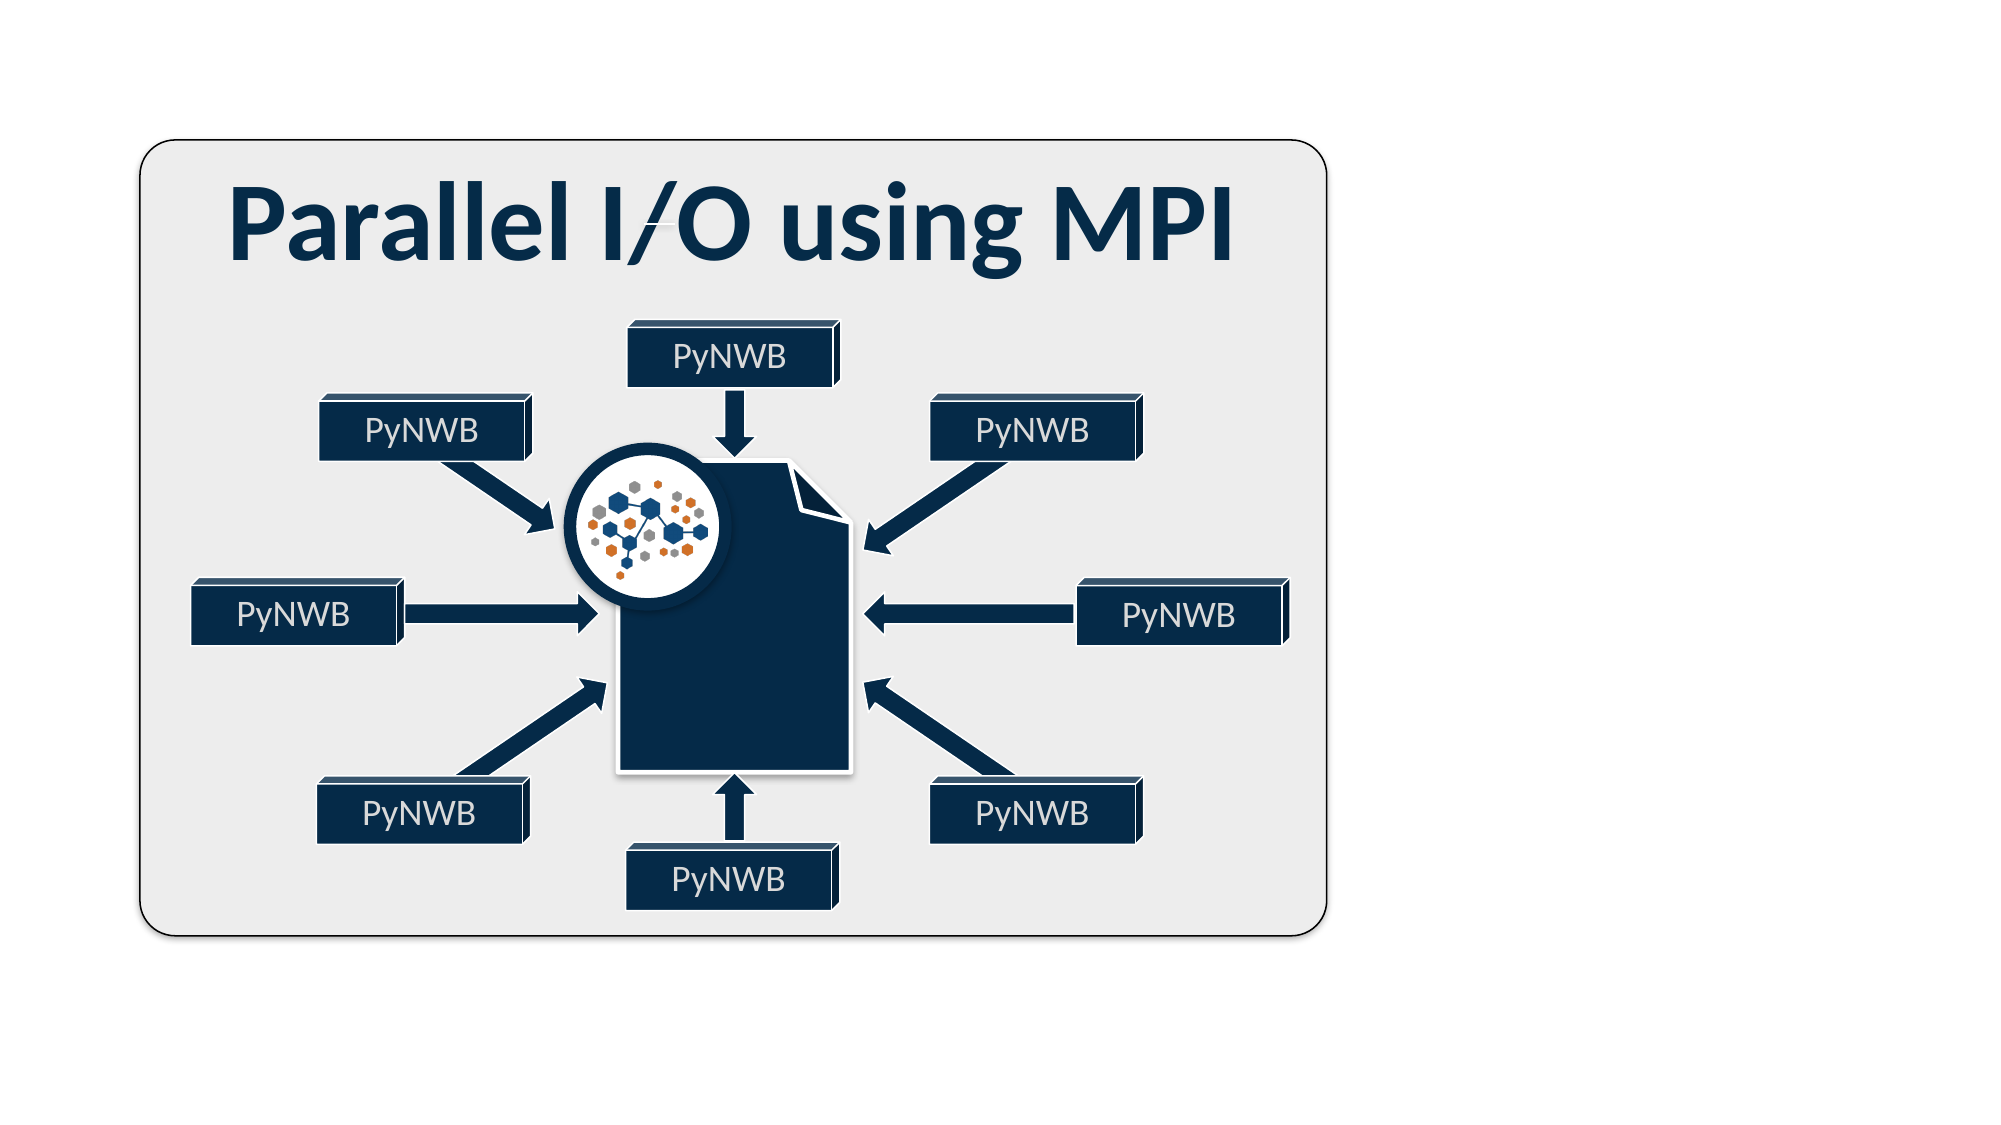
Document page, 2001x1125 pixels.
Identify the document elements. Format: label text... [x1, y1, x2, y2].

text_box PyNWB [316, 775, 531, 845]
text_box PyNWB [1076, 577, 1291, 646]
text_box PyNWB [929, 392, 1144, 462]
text_box Parallel I/O using MPI [141, 140, 1325, 290]
text_box [454, 677, 608, 775]
text_box PyNWB [929, 775, 1144, 845]
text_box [569, 448, 726, 605]
text_box [139, 162, 1328, 937]
text_box PyNWB [190, 577, 405, 646]
text_box [862, 462, 1011, 556]
text_box PyNWB [625, 842, 840, 911]
text_box [712, 389, 757, 459]
text_box [404, 603, 600, 636]
text_box [862, 676, 1018, 775]
text_box PyNWB [318, 392, 533, 462]
text_box [712, 772, 757, 841]
text_box PyNWB [626, 319, 841, 388]
text_box [862, 591, 1075, 636]
text_box [438, 462, 555, 535]
text_box [617, 459, 852, 774]
